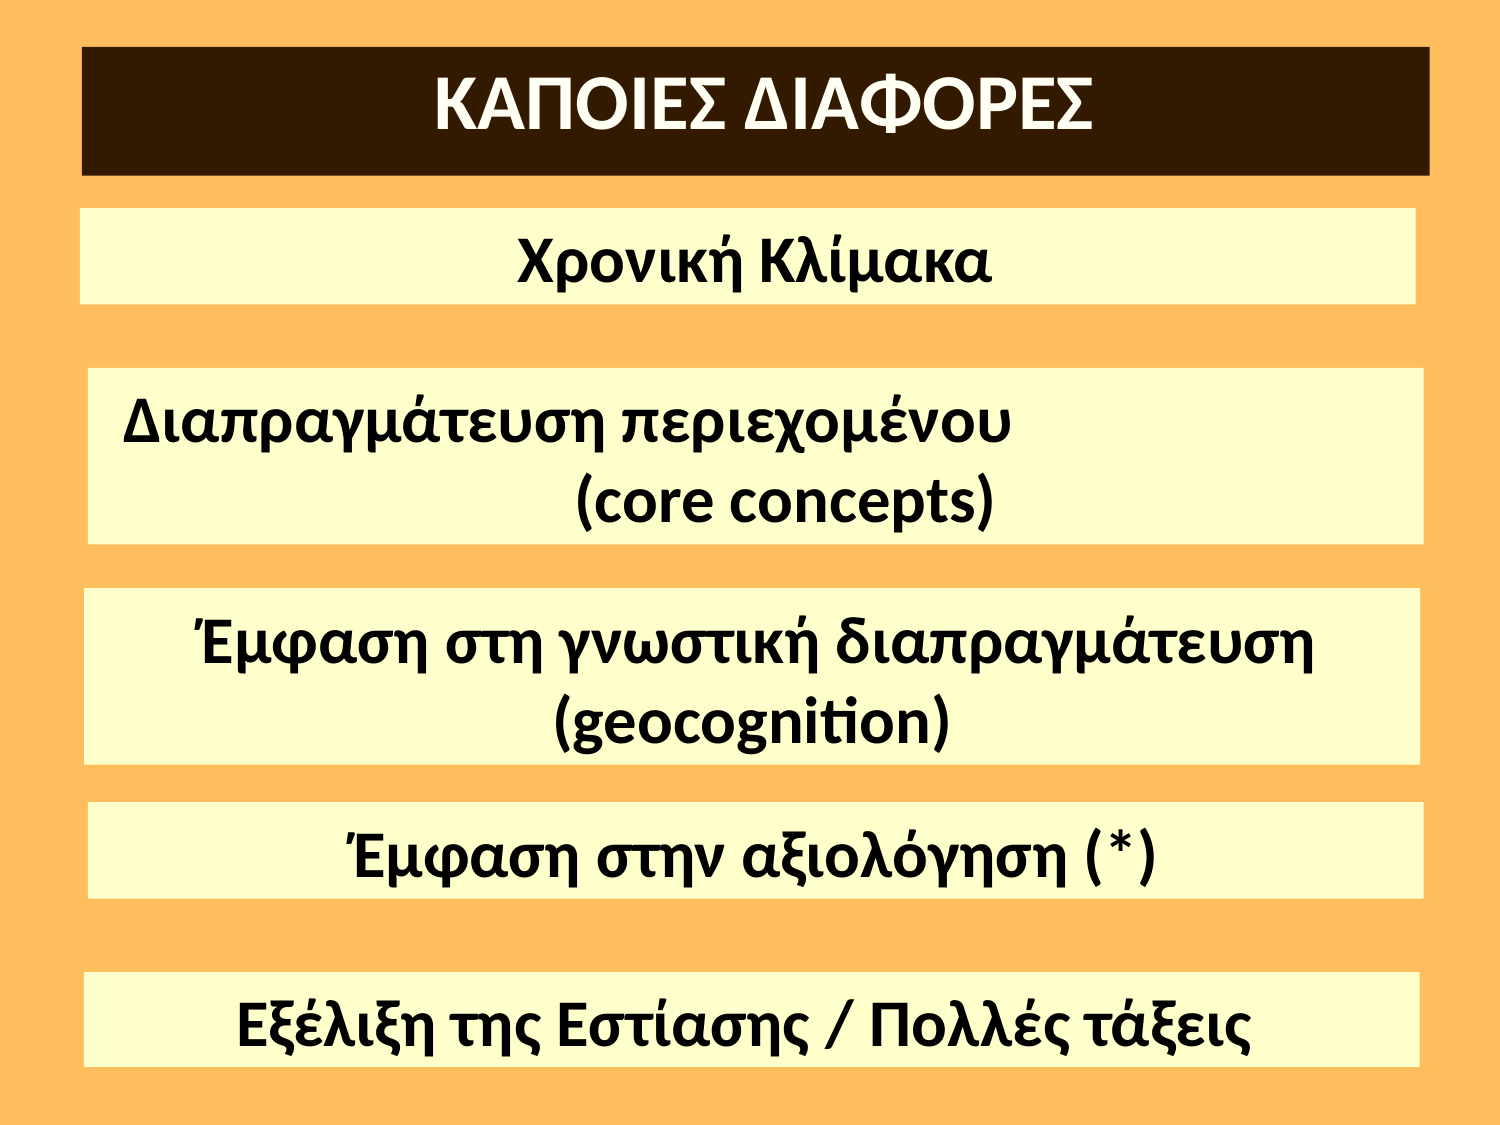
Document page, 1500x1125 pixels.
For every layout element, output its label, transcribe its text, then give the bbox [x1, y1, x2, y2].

text_box Χρονική Κλίμακα [79, 208, 1416, 305]
text_box ΚΑΠΟΙΕΣ ΔΙΑΦΟΡΕΣ [81, 46, 1430, 176]
text_box Εξέλιξη της Εστίασης / Πολλές τάξεις [83, 972, 1420, 1067]
text_box Έμφαση στη γνωστική διαπραγμάτευση (geocognition) [84, 588, 1419, 765]
text_box Διαπραγμάτευση περιεχομένου (core concepts) [87, 367, 1424, 545]
text_box Έμφαση στην αξιολόγηση (*) [87, 802, 1424, 899]
